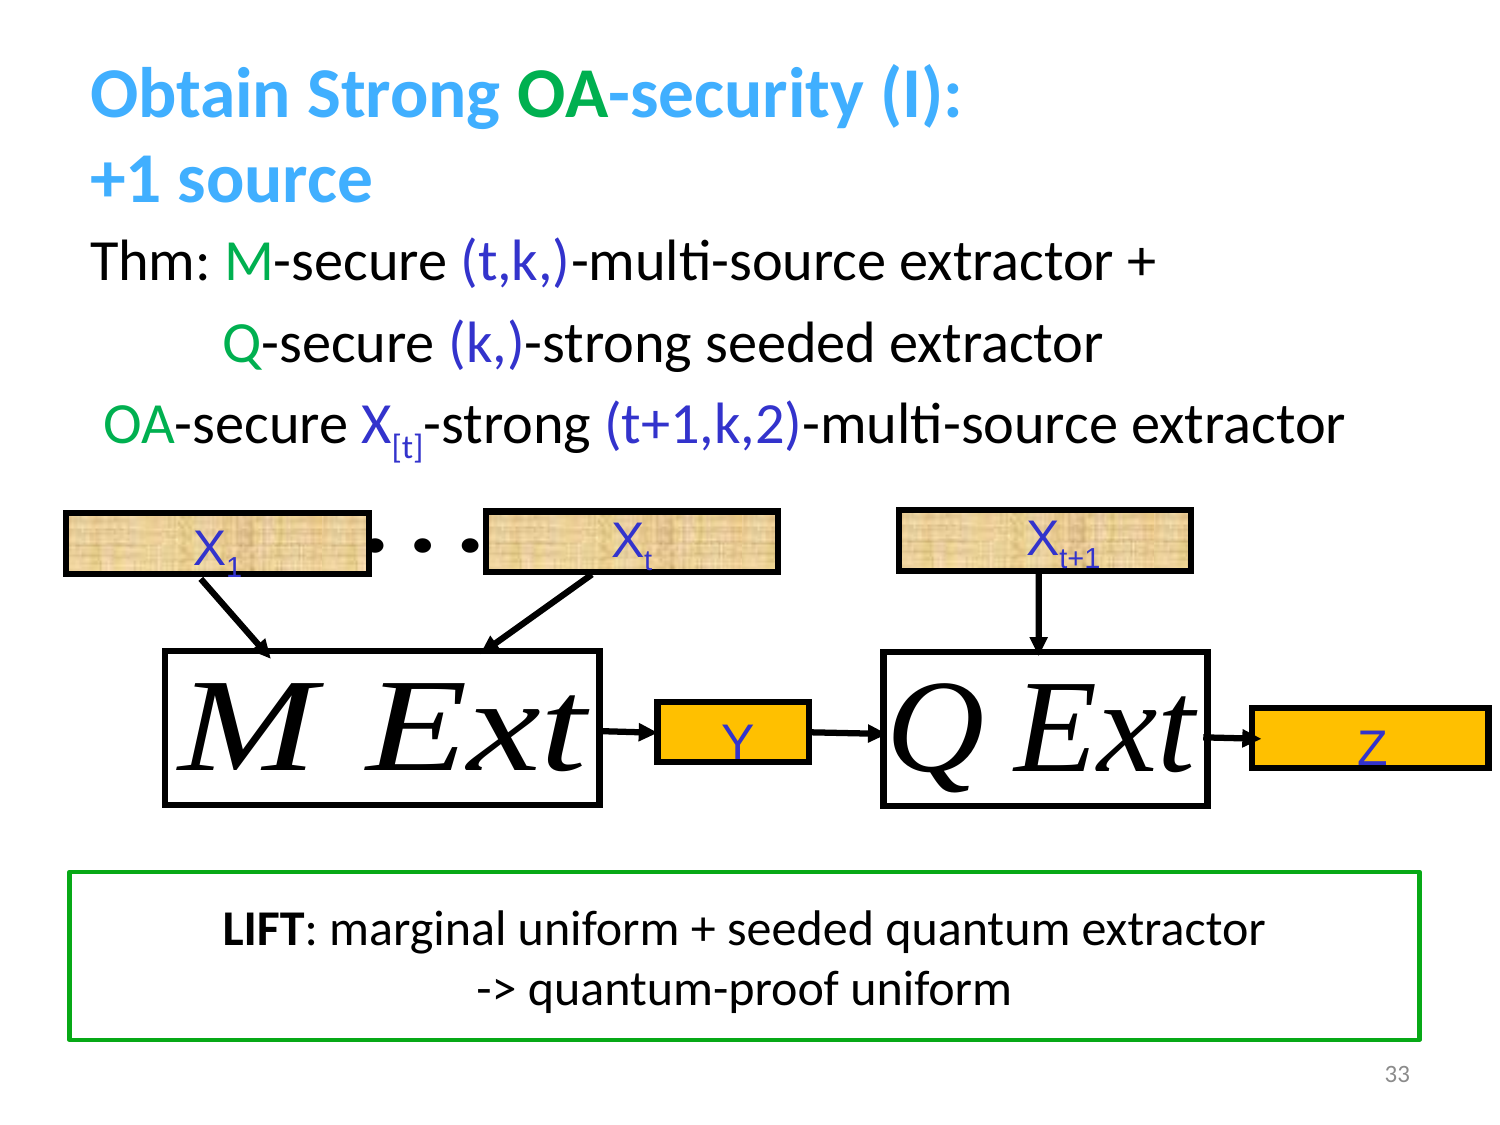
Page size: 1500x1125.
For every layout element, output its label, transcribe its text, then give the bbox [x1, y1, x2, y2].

text_box [480, 584, 579, 655]
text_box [65, 512, 370, 659]
text_box X1 [178, 507, 258, 511]
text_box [811, 572, 1205, 804]
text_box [1202, 707, 1489, 784]
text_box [485, 499, 779, 577]
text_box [898, 498, 1191, 571]
slide_number 33 [1074, 1042, 1425, 1103]
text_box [599, 701, 806, 778]
title Obtain Strong OA-security (I): +1 source [75, 37, 1425, 226]
text_box LIFT: marginal uniform + seeded quantum extractor -> quantum-proof uniform [67, 870, 1422, 1042]
